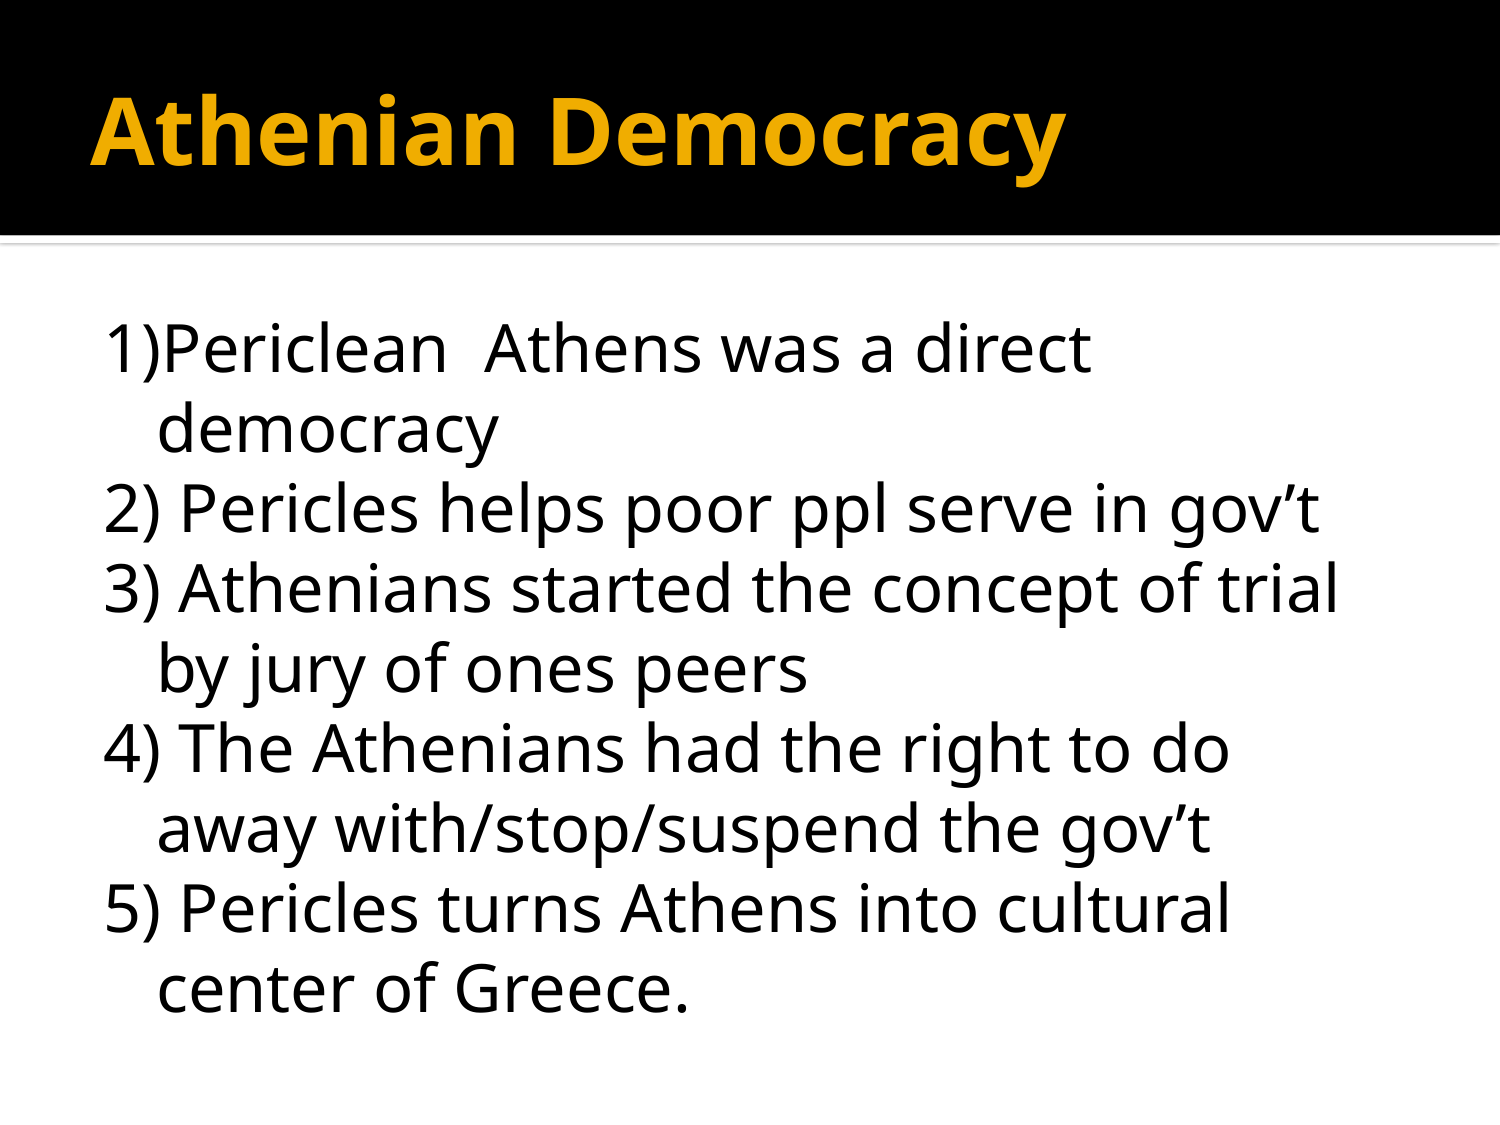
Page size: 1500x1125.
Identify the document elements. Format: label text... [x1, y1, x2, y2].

title Athenian Democracy [75, 25, 1425, 231]
list 1)Periclean Athens was a direct democracy 2) Pericles helps poor ppl serve in gov’t 3) Athenians started the concept of trial by jury of ones peers 4) The Athenians had the right to do away with/stop/suspend the gov’t 5) Pericles turns Athens into cultural center of Greece. [75, 291, 1425, 1050]
